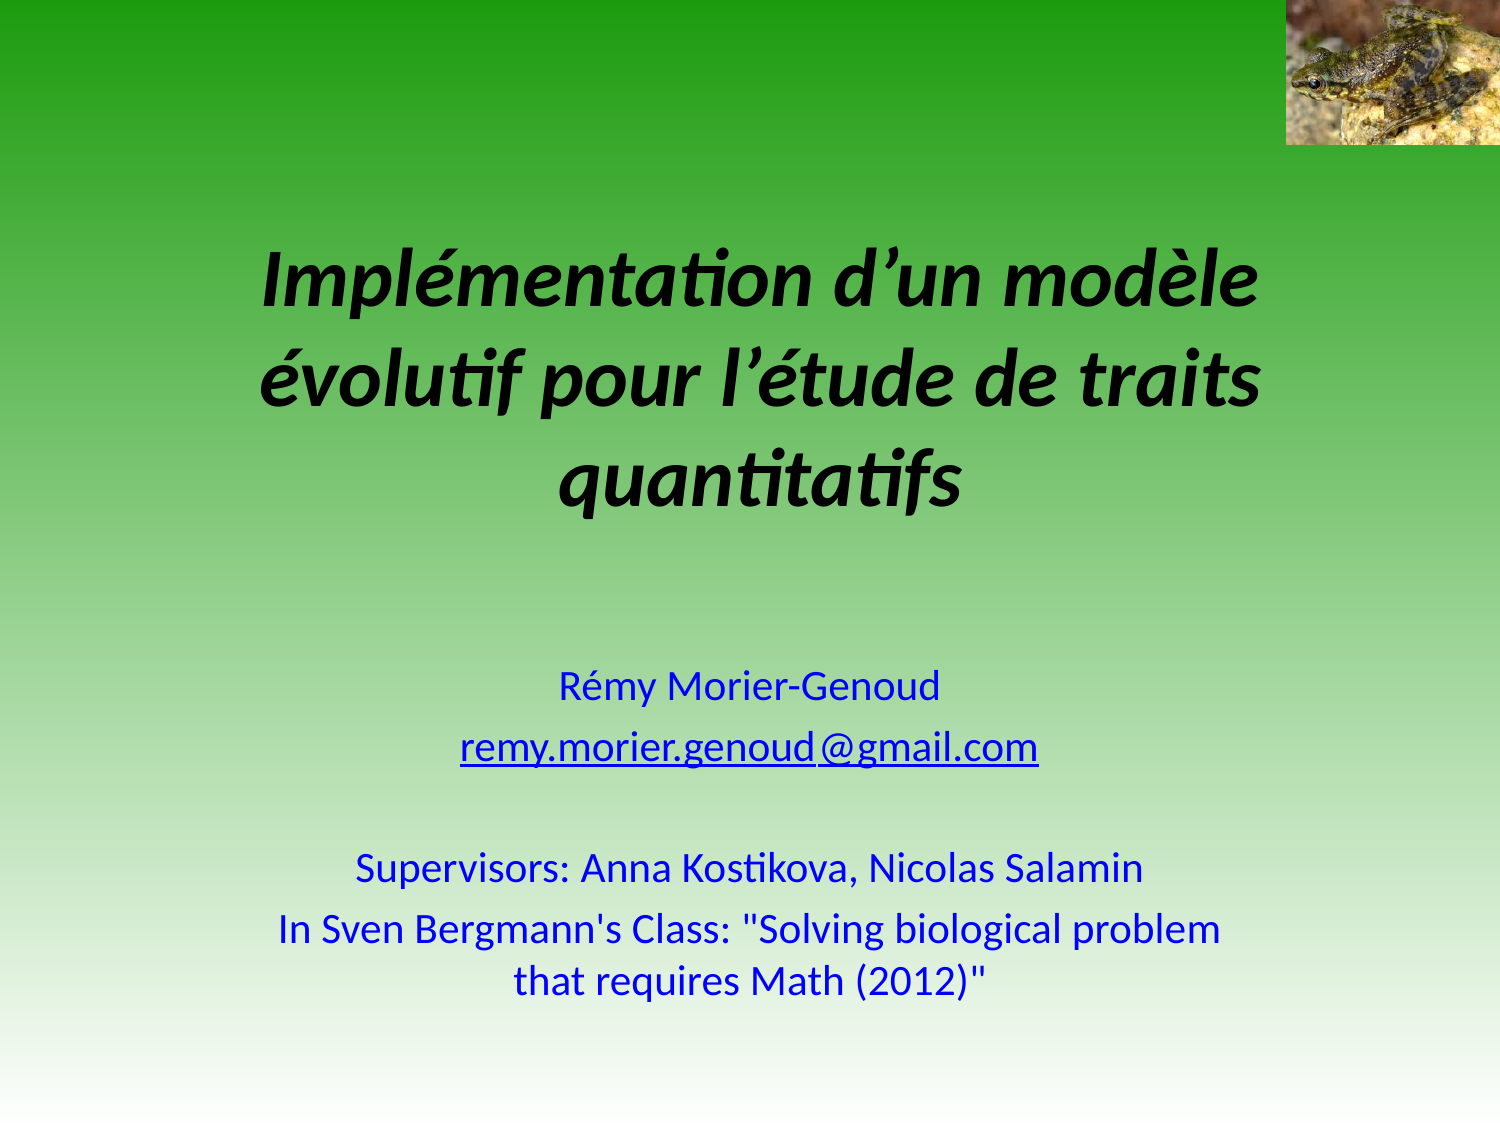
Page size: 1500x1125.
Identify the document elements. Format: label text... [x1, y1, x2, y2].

picture [1286, 0, 1500, 146]
subtitle Rémy Morier-Genoud remy.morier.genoud@gmail.com Supervisors: Anna Kostikova, Nicolas Salamin In Sven Bergmann's Class: "Solving biological problem that requires Math (2012)" [225, 649, 1275, 1016]
title Implémentation d’un modèle évolutif pour l’étude de traits quantitatifs [136, 143, 1385, 603]
